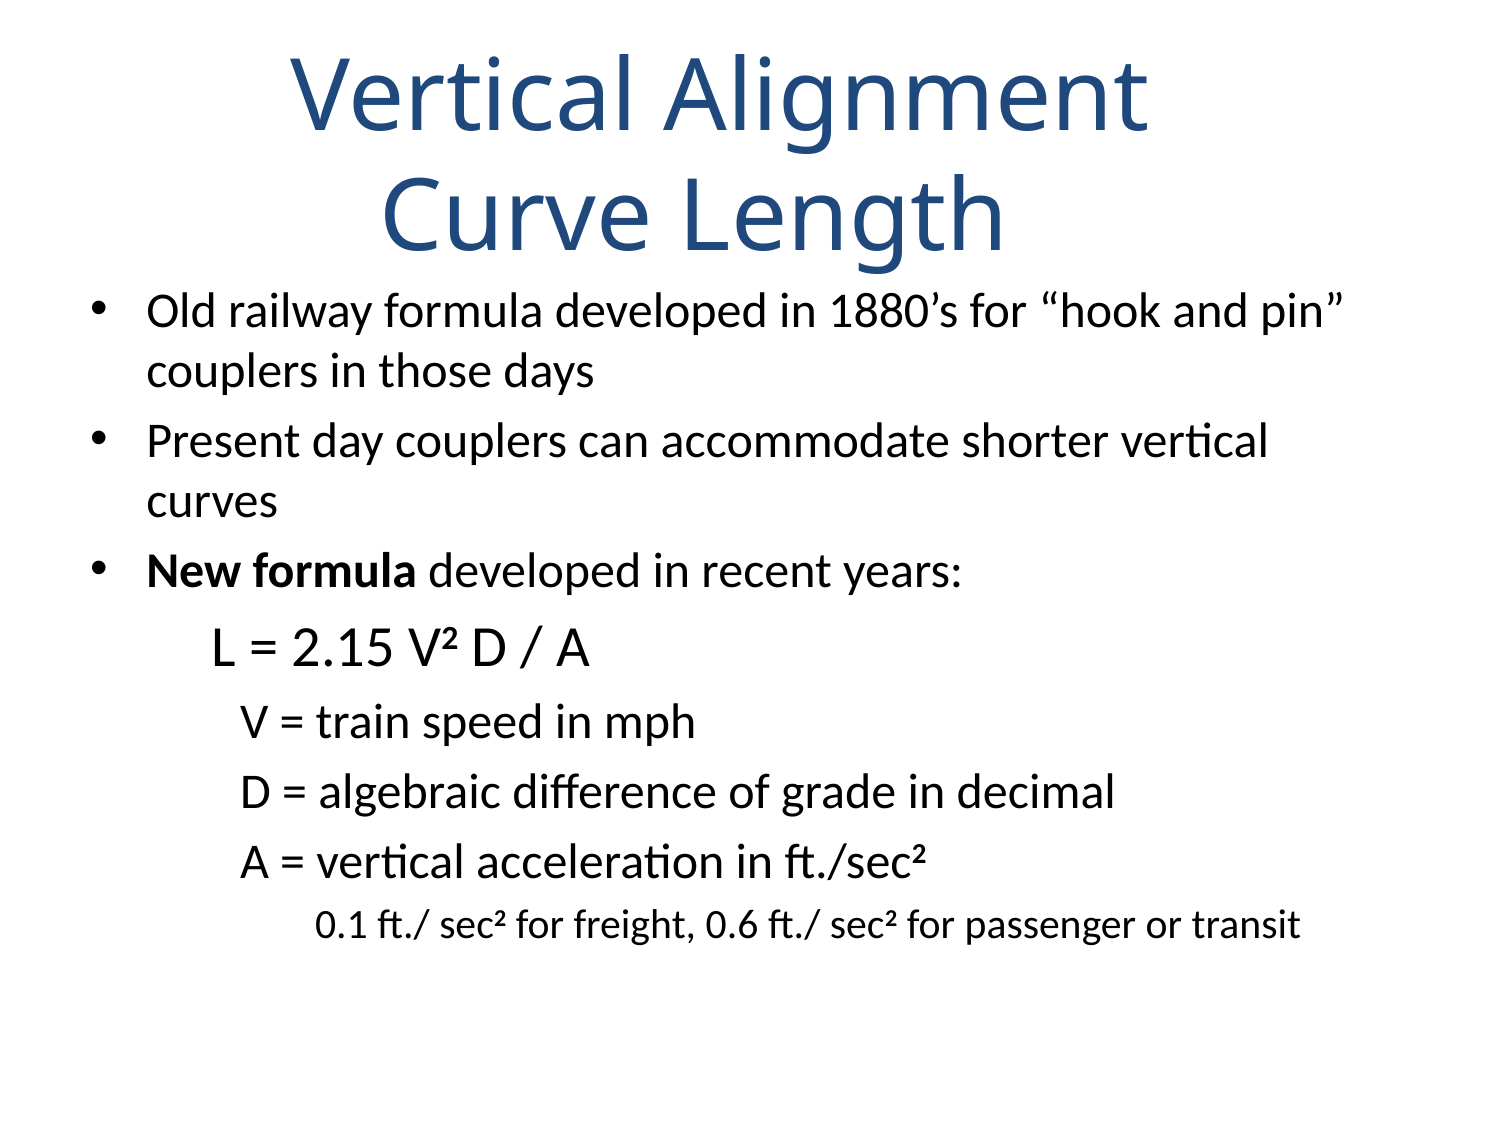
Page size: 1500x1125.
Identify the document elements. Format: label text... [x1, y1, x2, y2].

text_box Old railway formula developed in 1880’s for “hook and pin” couplers in those days Present day couplers can accommodate shorter vertical curves New formula developed in recent years: L = 2.15 V2 D / A V = train speed in mph D = algebraic difference of grade in decimal A = vertical acceleration in ft./sec2 0.1 ft./ sec2 for freight, 0.6 ft./ sec2 for passenger or transit [74, 269, 1425, 990]
text_box Vertical Alignment Curve Length [223, 23, 1165, 269]
